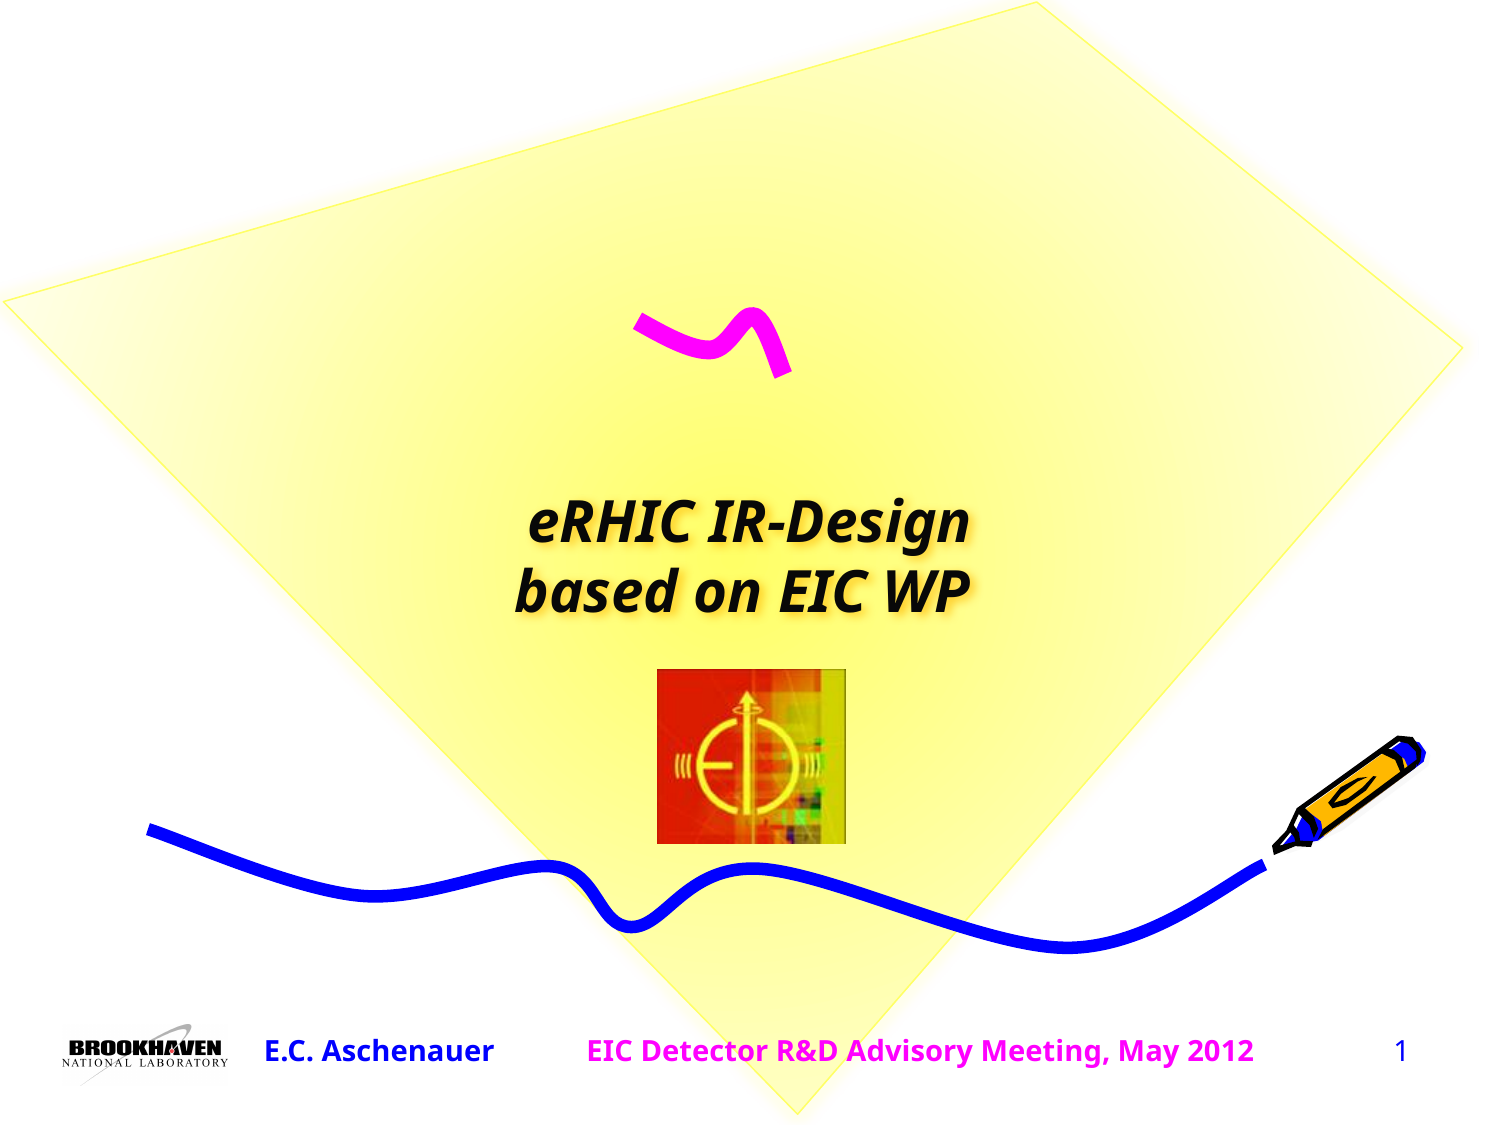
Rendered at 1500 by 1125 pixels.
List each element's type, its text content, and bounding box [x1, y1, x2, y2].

title eRHIC IR-Design based on EIC WP [0, 387, 1500, 633]
slide_number E.C. Aschenauer [225, 1024, 510, 1080]
slide_number 1 [1331, 1024, 1426, 1074]
picture [62, 1024, 228, 1086]
footer EIC Detector R&D Advisory Meeting, May 2012 [512, 1024, 1330, 1088]
picture [657, 669, 847, 844]
